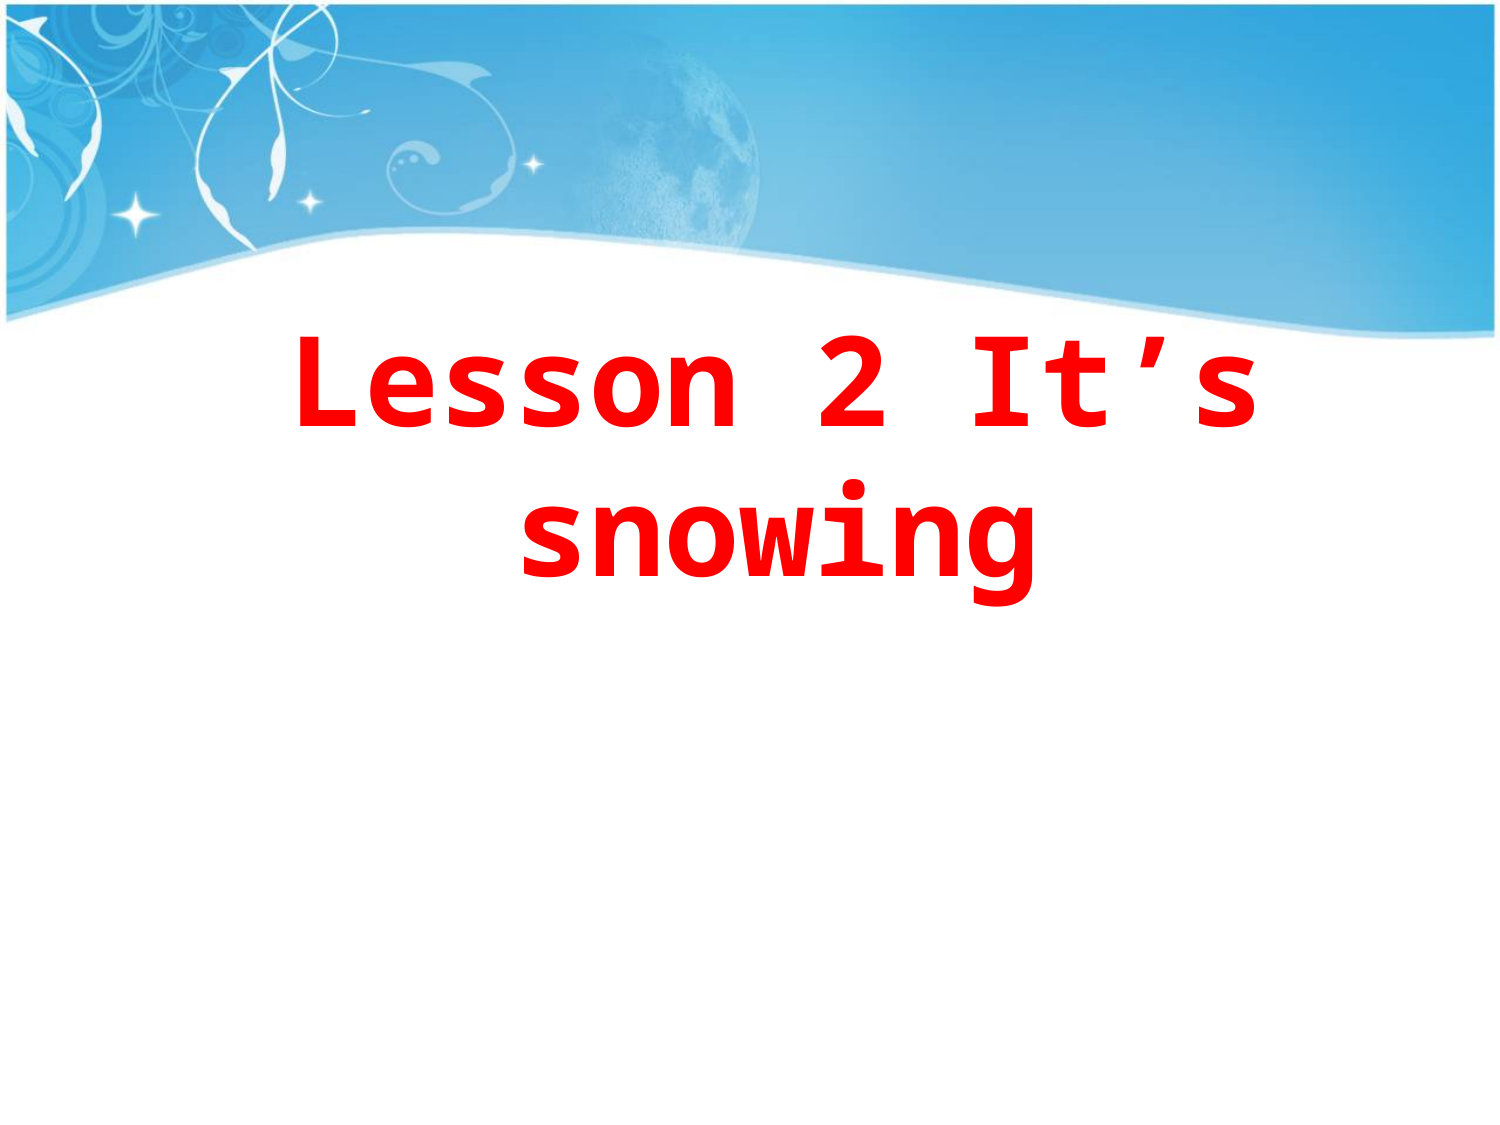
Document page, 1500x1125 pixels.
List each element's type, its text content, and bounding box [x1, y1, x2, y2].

title Lesson 2 It’s snowing [101, 374, 1453, 529]
picture [0, 0, 1500, 1125]
